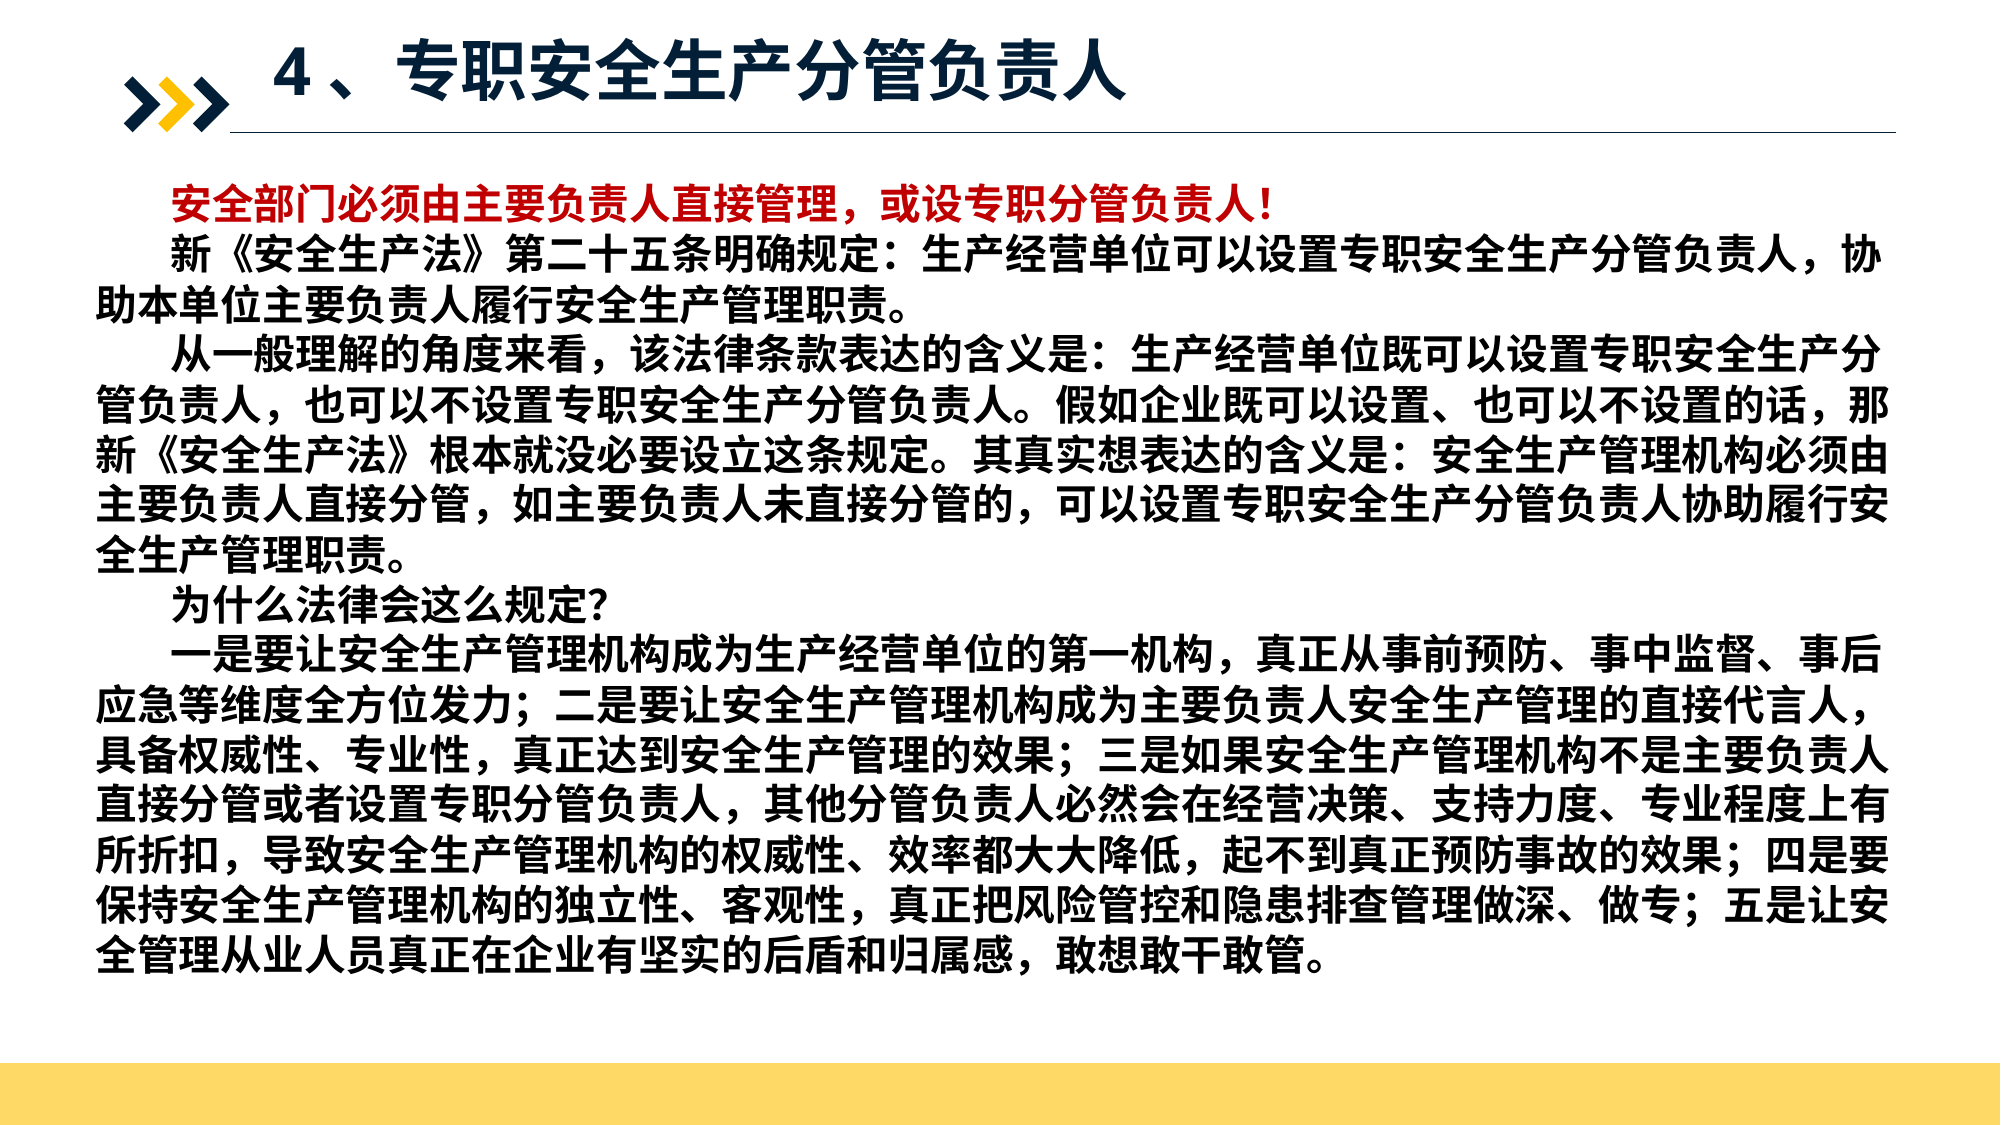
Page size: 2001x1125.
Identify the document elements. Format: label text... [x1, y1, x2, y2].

text_box [0, 1063, 2000, 1125]
text_box 4、专职安全生产分管负责人 [262, 22, 1218, 76]
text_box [123, 76, 1897, 133]
text_box 安全部门必须由主要负责人直接管理，或设专职分管负责人！ 新《安全生产法》第二十五条明确规定：生产经营单位可以设置专职安全生产分管负责人，协助本单位主要负责人履行安全生产管理职责。 从一般理解的角度来看，该法律条款表达的含义是：生产经营单位既可以设置专职安全生产分管负责人，也可以不设置专职安全生产分管负责人。假如企业既可以设置、也可以不设置的话，那新《安全生产法》根本就没必要设立这条规定。其真实想表达的含义是：安全生产管理机构必须由主要负责人直接分管，如主要负责人未直接分管的，可以设置专职安全生产分管负责人协助履行安全生产管理职责。 为什么法律会这么规定？ 一是要让安全生产管理机构成为生产经营单位的第一机构，真正从事前预防、事中监督、事后应急等维度全方位发力；二是要让安全生产管理机构成为主要负责人安全生产管理的直接代言人，具备权威性、专业性，真正达到安全生产管理的效果；三是如果安全生产管理机构不是主要负责人直接分管或者设置专职分管负责人，其他分管负责人必然会在经营决策、支持力度、专业程度上有所折扣，导致安全生产管理机构的权威性、效率都大大降低，起不到真正预防事故的效果；四是要保持安全生产管理机构的独立性、客观性，真正把风险管控和隐患排查管理做深、做专；五是让安全管理从业人员真正在企业有坚实的后盾和归属感，敢想敢干敢管。 [80, 170, 1920, 986]
